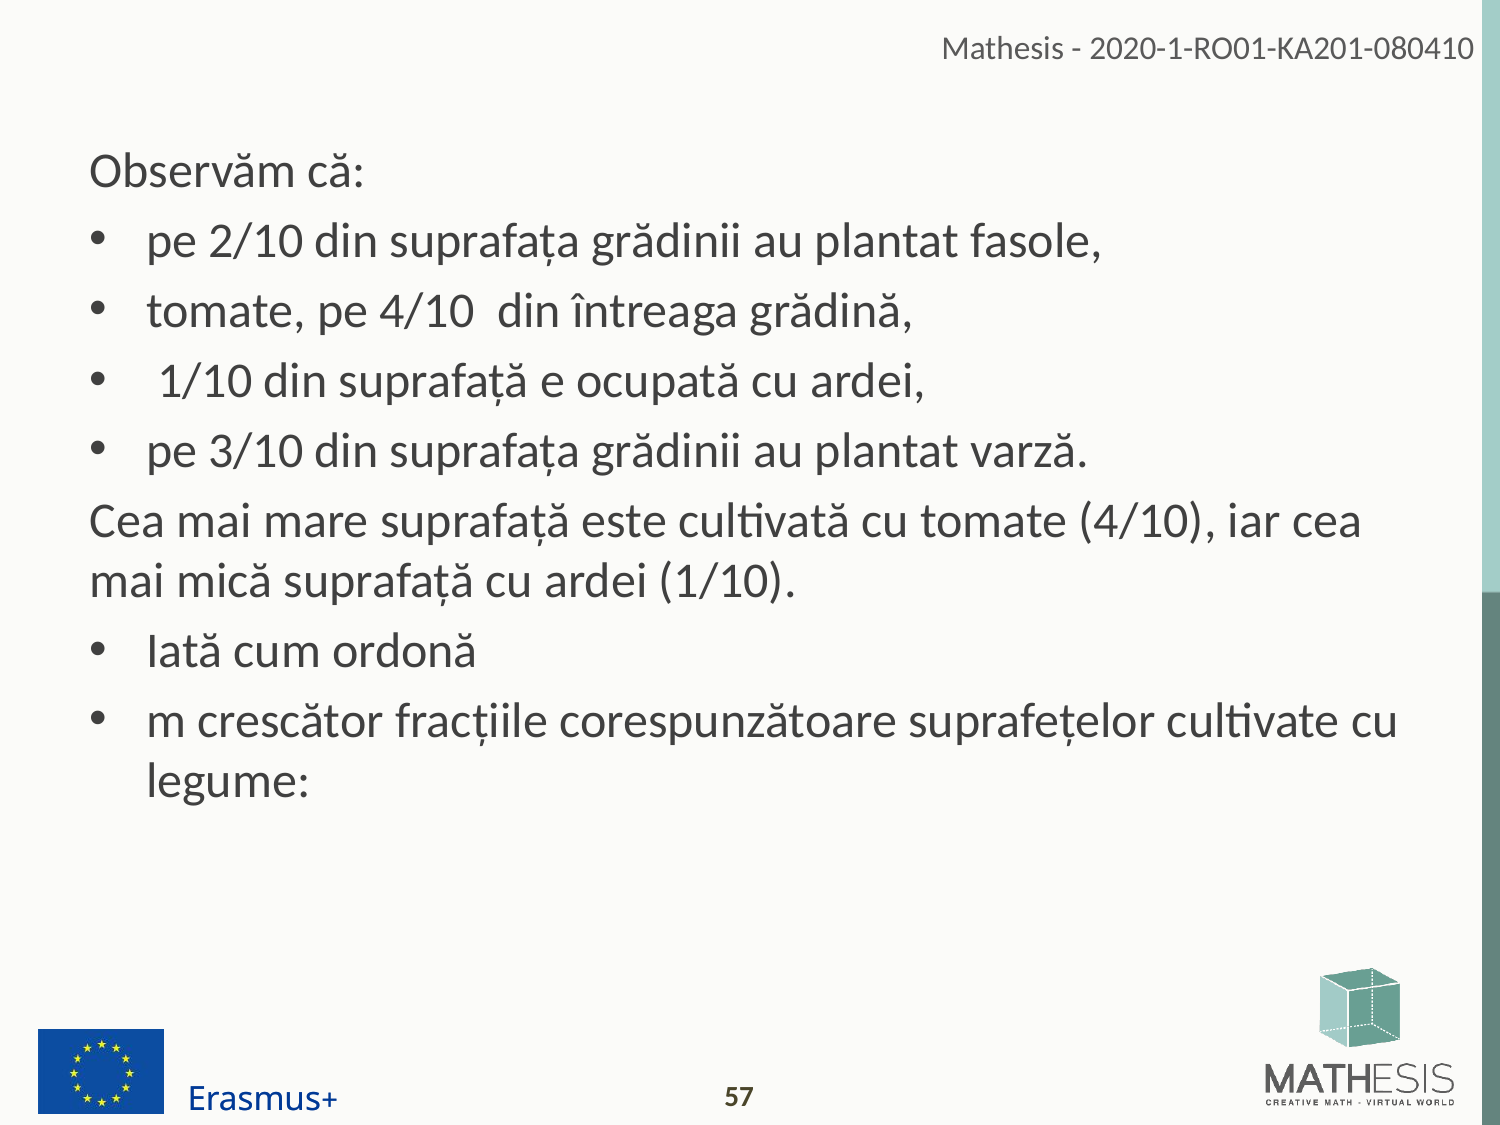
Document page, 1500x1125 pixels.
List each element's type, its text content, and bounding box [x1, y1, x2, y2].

list Observăm că: pe 2/10 din suprafața grădinii au plantat fasole, tomate, pe 4/10 din întreaga grădină, 1/10 din suprafață e ocupată cu ardei, pe 3/10 din suprafața grădinii au plantat varză. Cea mai mare suprafață este cultivată cu tomate (4/10), iar cea mai mică suprafață cu ardei (1/10). Iată cum ordonă m crescător fracțiile corespunzătoare suprafețelor cultivate cu legume: [75, 130, 1425, 873]
picture [38, 1029, 164, 1114]
